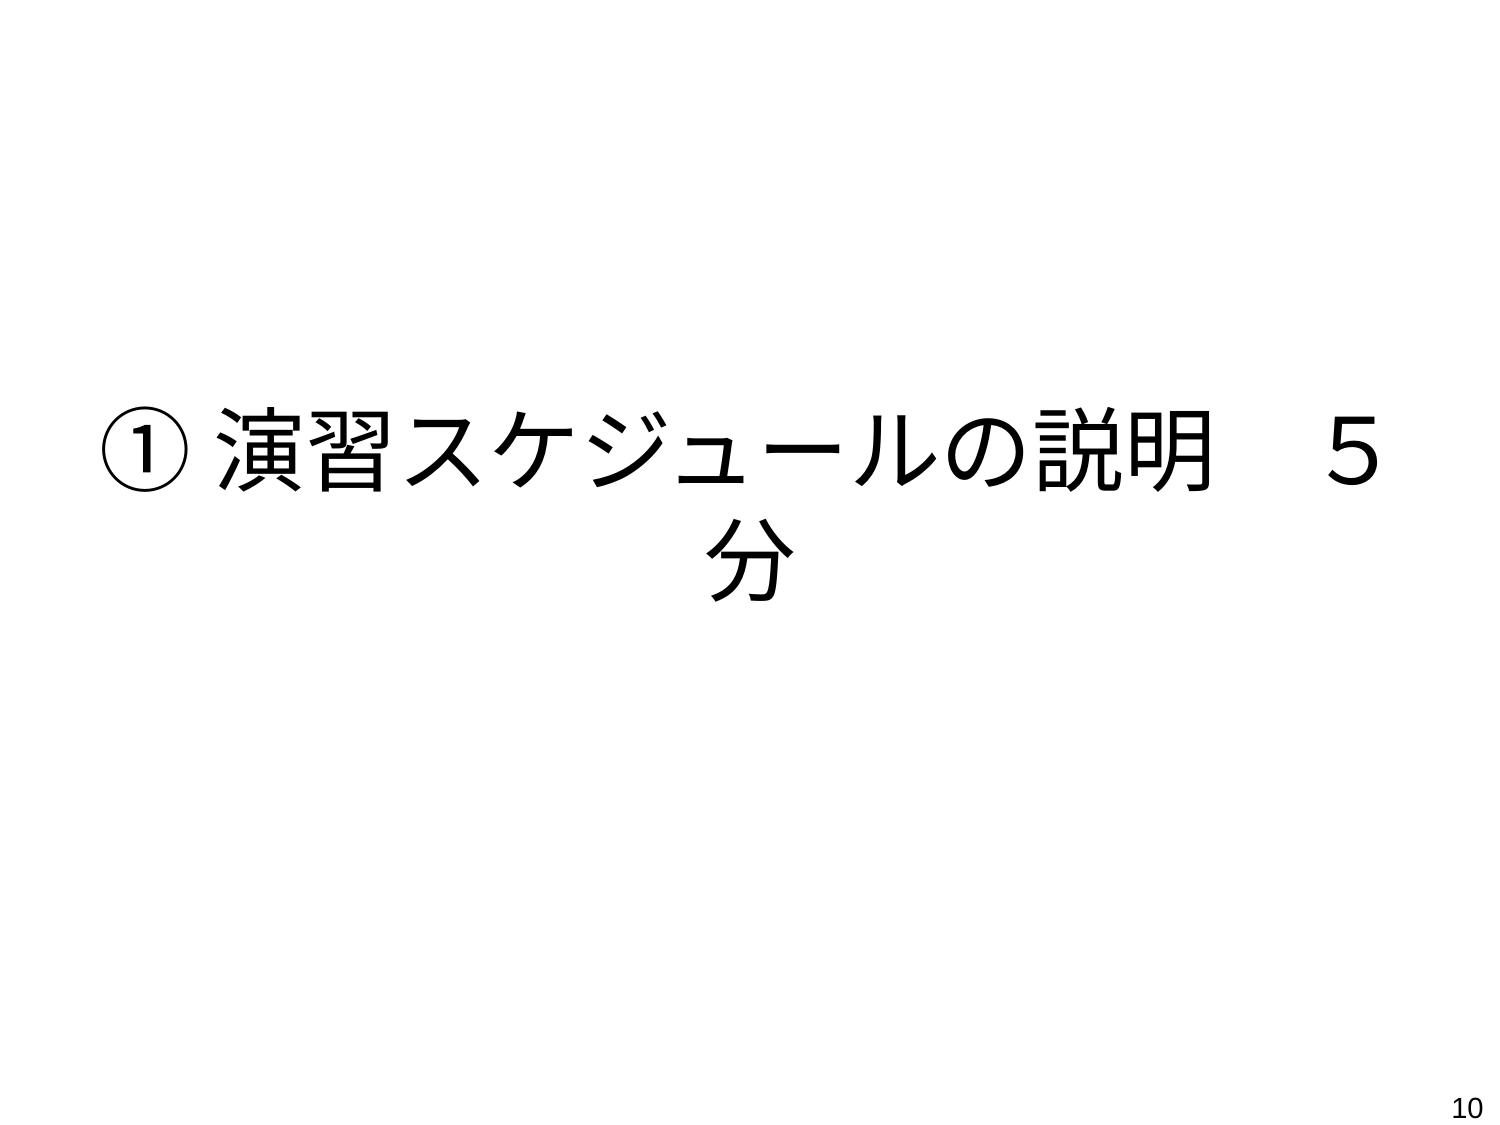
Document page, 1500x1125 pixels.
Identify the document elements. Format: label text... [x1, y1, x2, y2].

slide_number 10 [1148, 1081, 1499, 1125]
title ①演習スケジュールの説明 ５分 [75, 408, 1425, 597]
